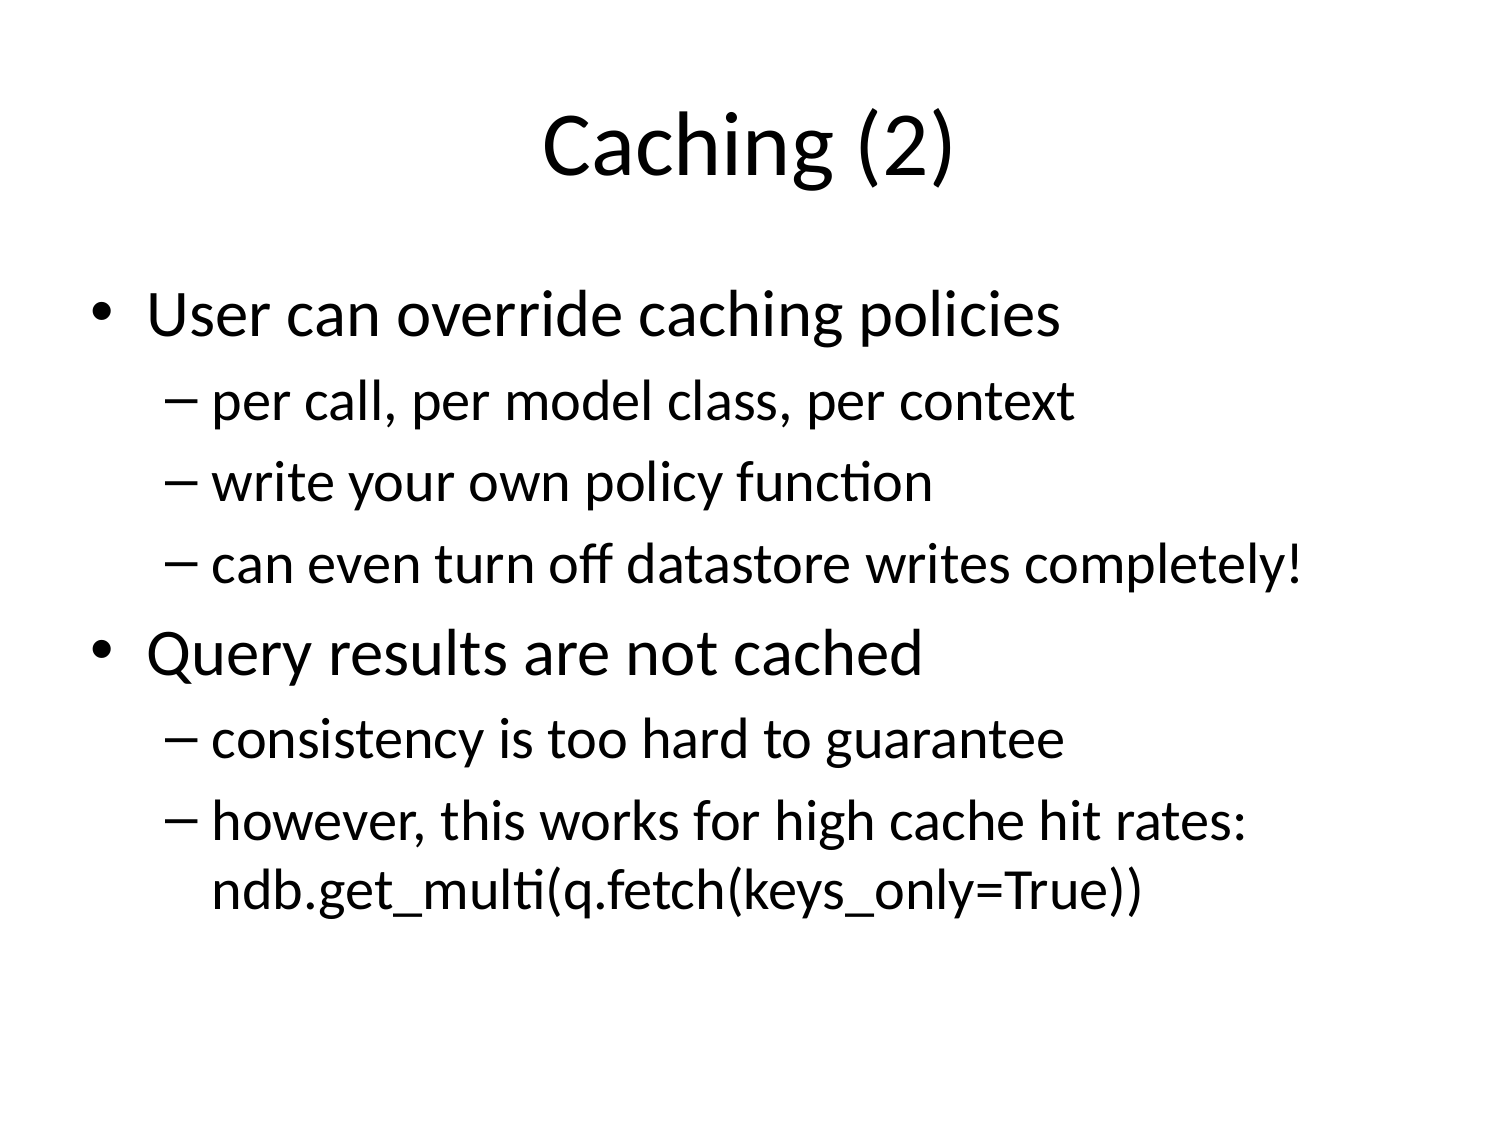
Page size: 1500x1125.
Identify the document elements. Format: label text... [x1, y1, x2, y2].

title Caching (2) [75, 45, 1425, 233]
list User can override caching policies per call, per model class, per context write your own policy function can even turn off datastore writes completely! Query results are not cached consistency is too hard to guarantee however, this works for high cache hit rates: ndb.get_multi(q.fetch(keys_only=True)) [75, 262, 1425, 1005]
